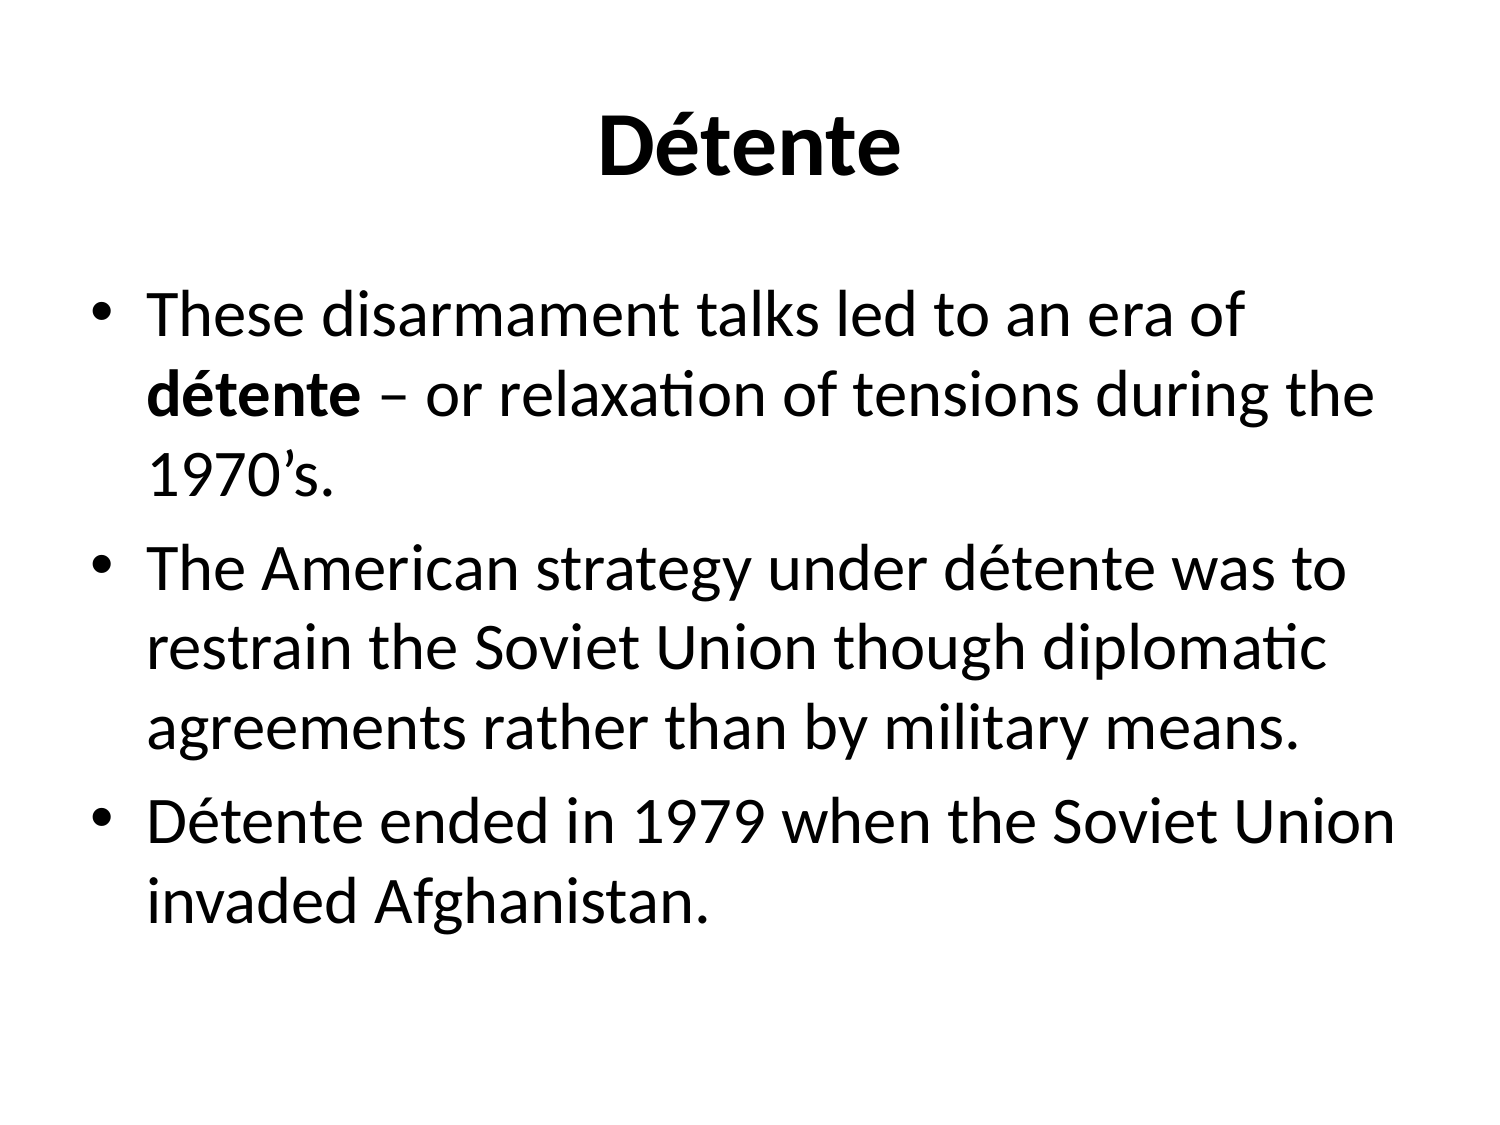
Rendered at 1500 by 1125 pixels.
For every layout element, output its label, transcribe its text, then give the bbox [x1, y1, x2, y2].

title Détente [75, 45, 1425, 233]
list These disarmament talks led to an era of détente – or relaxation of tensions during the 1970’s. The American strategy under détente was to restrain the Soviet Union though diplomatic agreements rather than by military means. Détente ended in 1979 when the Soviet Union invaded Afghanistan. [75, 262, 1425, 1005]
